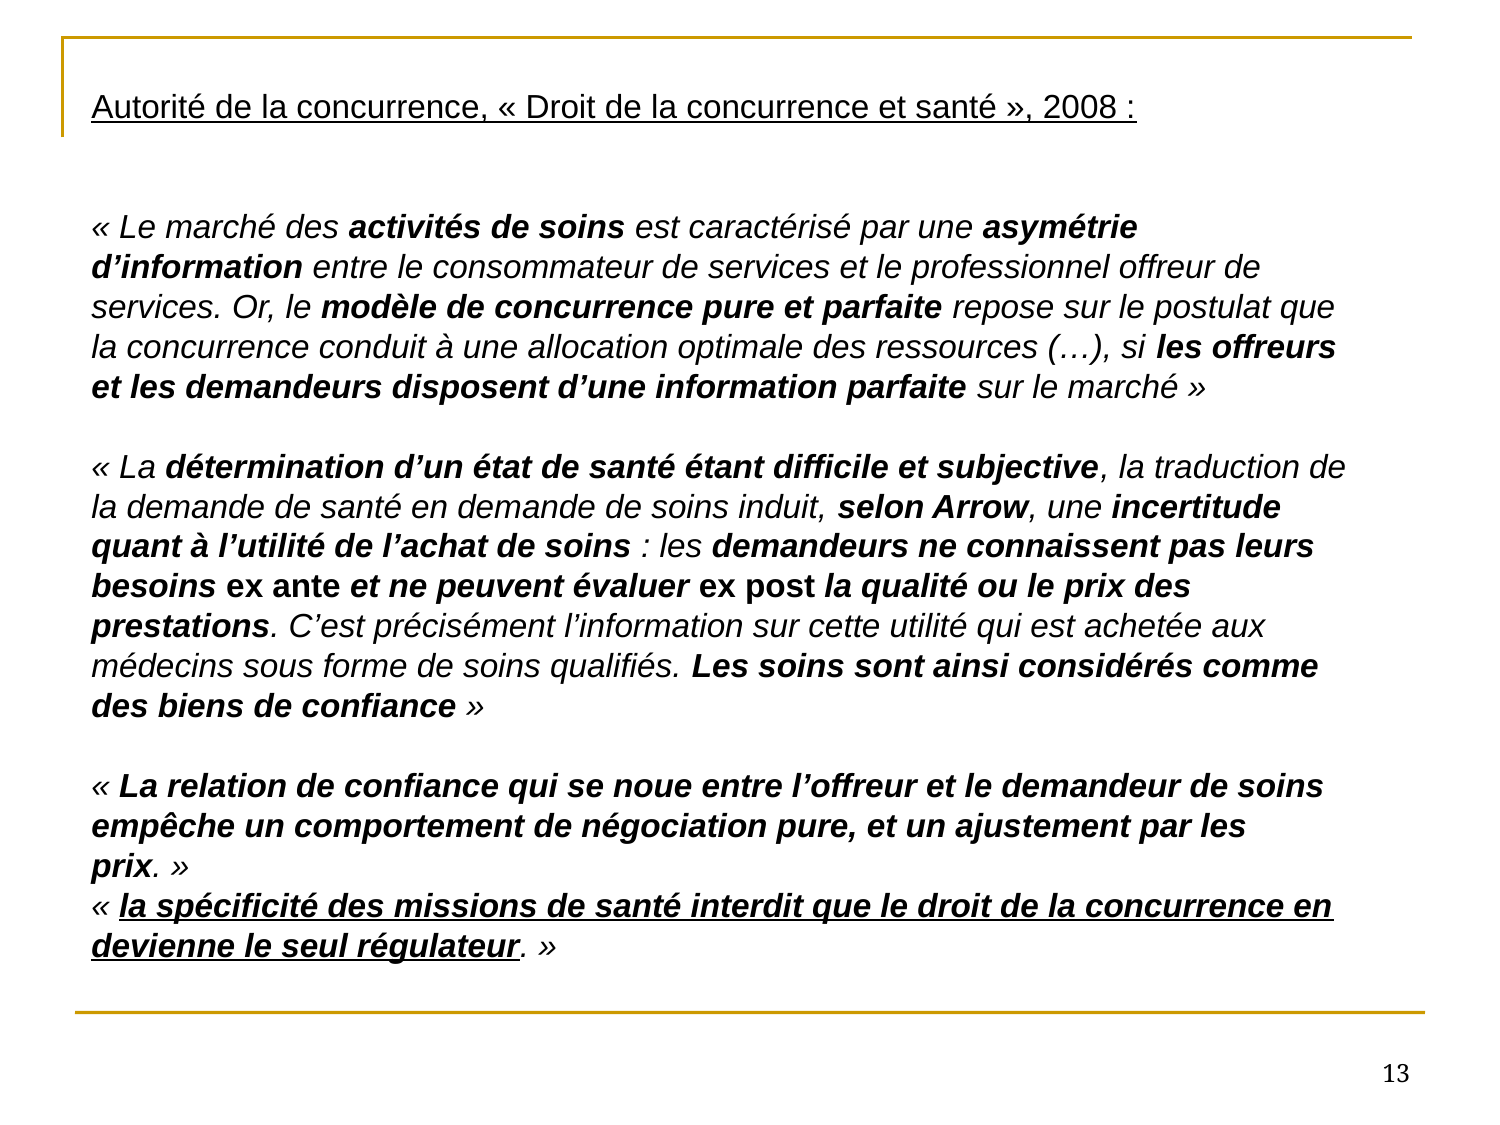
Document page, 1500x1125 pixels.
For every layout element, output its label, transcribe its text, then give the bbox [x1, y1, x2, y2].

text_box Autorité de la concurrence, « Droit de la concurrence et santé », 2008 : « Le marché des activités de soins est caractérisé par une asymétrie d’information entre le consommateur de services et le professionnel offreur de services. Or, le modèle de concurrence pure et parfaite repose sur le postulat que la concurrence conduit à une allocation optimale des ressources (…), si les offreurs et les demandeurs disposent d’une information parfaite sur le marché » « La détermination d’un état de santé étant difficile et subjective, la traduction de la demande de santé en demande de soins induit, selon Arrow, une incertitude quant à l’utilité de l’achat de soins : les demandeurs ne connaissent pas leurs besoins ex ante et ne peuvent évaluer ex post la qualité ou le prix des prestations. C’est précisément l’information sur cette utilité qui est achetée aux médecins sous forme de soins qualifiés. Les soins sont ainsi considérés comme des biens de confiance » « La relation de confiance qui se noue entre l’offreur et le demandeur de soins empêche un comportement de négociation pure, et un ajustement par les prix. » « la spécificité des missions de santé interdit que le droit de la concurrence en devienne le seul régulateur. » [76, 78, 1365, 1012]
text_box 13 [1074, 1024, 1425, 1100]
list [76, 66, 1428, 1012]
